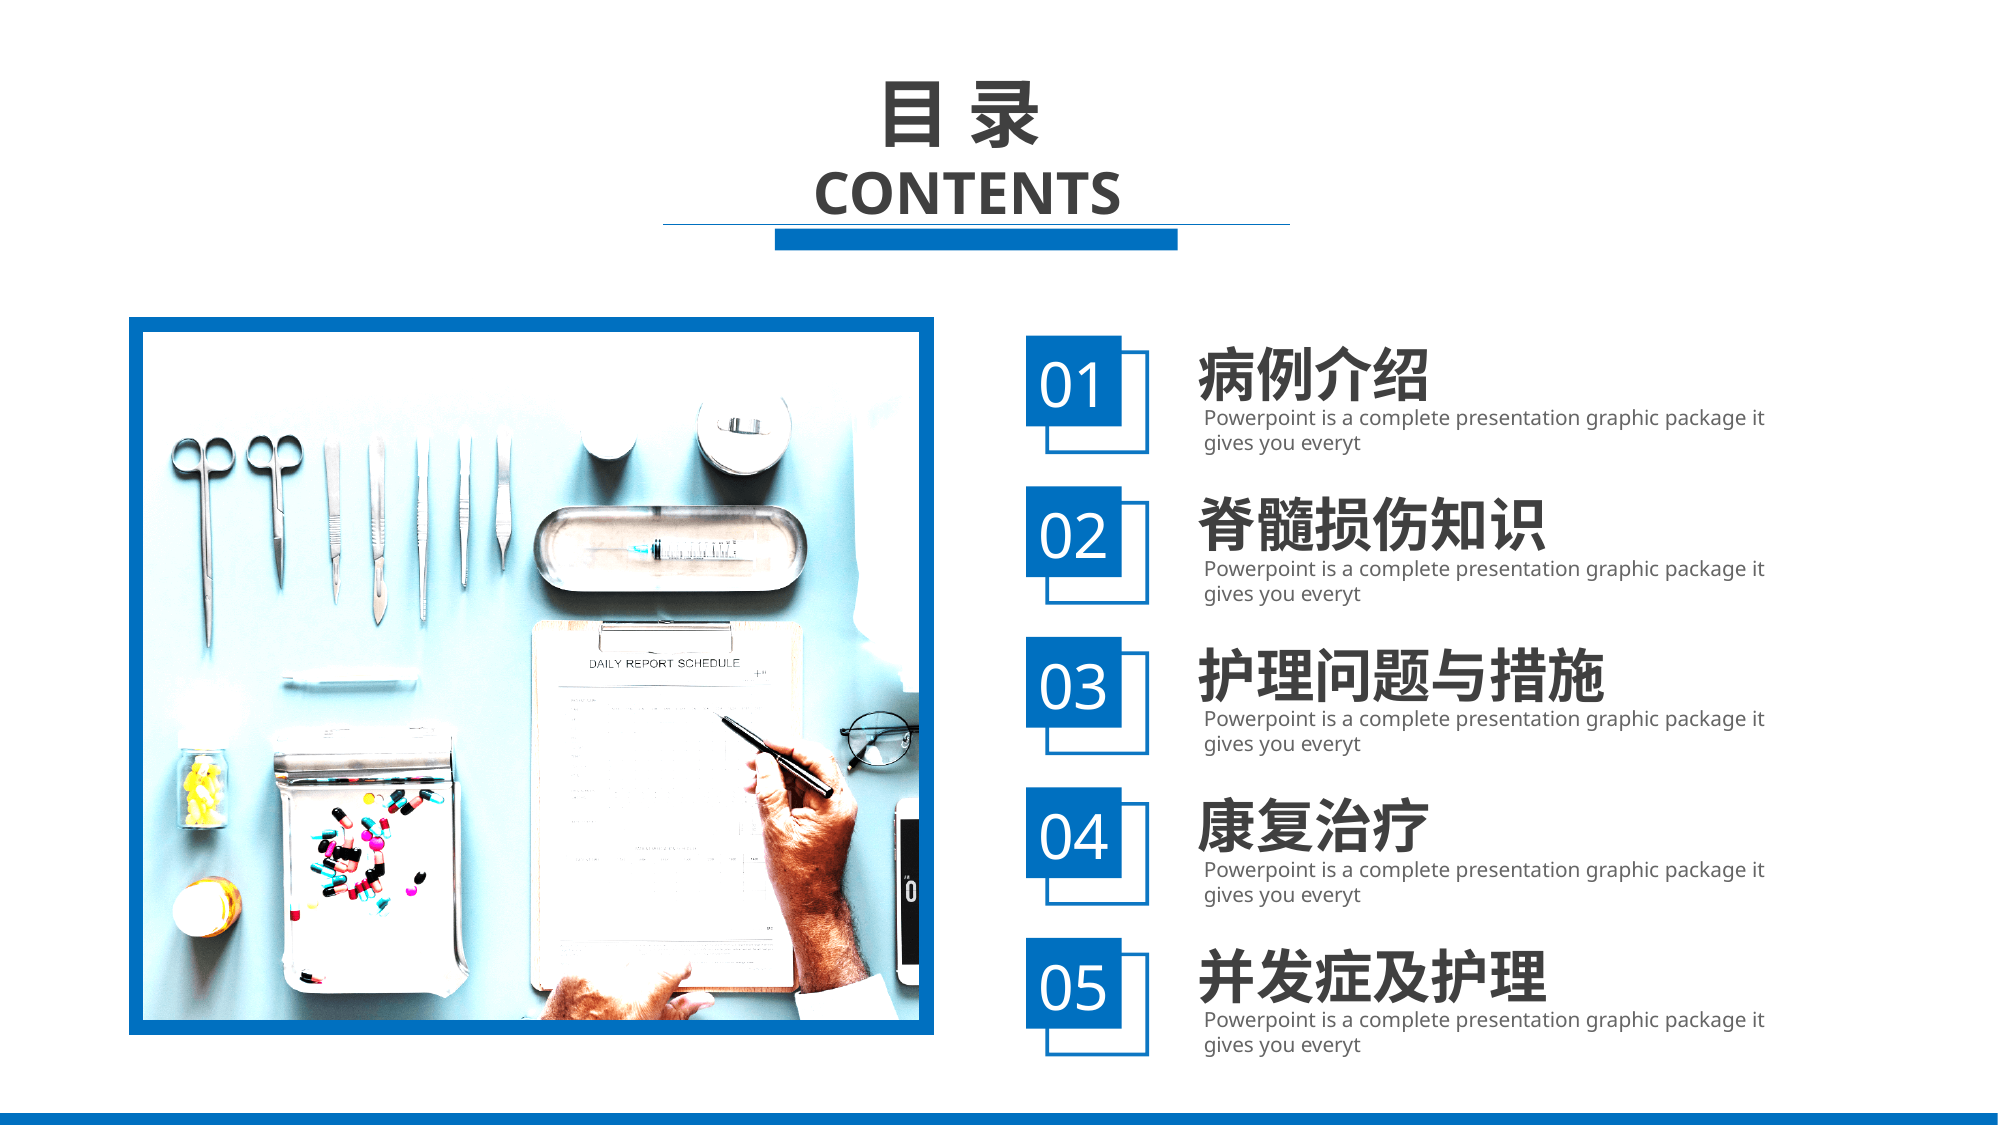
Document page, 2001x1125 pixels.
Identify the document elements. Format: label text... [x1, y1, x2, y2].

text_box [1026, 457, 1998, 606]
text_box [1026, 306, 1998, 455]
text_box [0, 1112, 1999, 1125]
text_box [663, 224, 1290, 251]
text_box 目 录 CONTENTS [680, 106, 1254, 186]
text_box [1026, 908, 1998, 1057]
picture [143, 331, 920, 1020]
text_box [1026, 607, 1998, 756]
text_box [1026, 758, 1998, 907]
